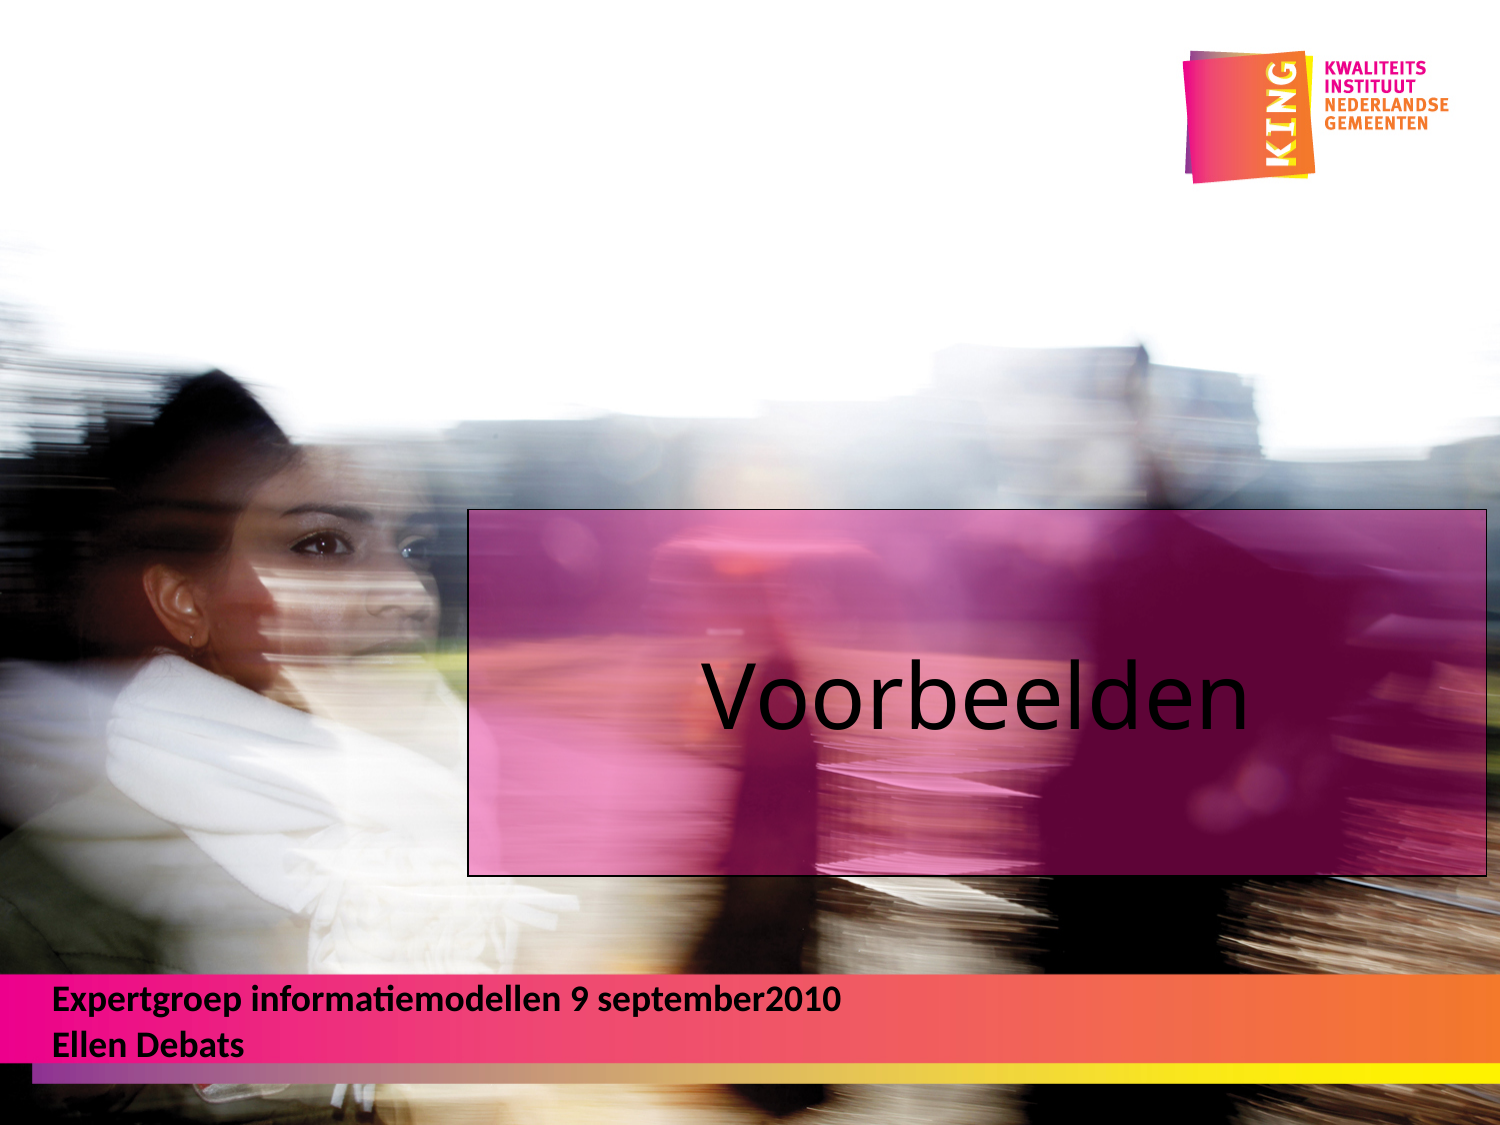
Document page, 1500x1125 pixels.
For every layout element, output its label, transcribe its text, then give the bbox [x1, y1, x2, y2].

text_box Voorbeelden [467, 509, 1487, 877]
picture [0, 0, 1500, 1125]
text_box Expertgroep informatiemodellen 9 september2010 Ellen Debats [37, 965, 926, 1058]
